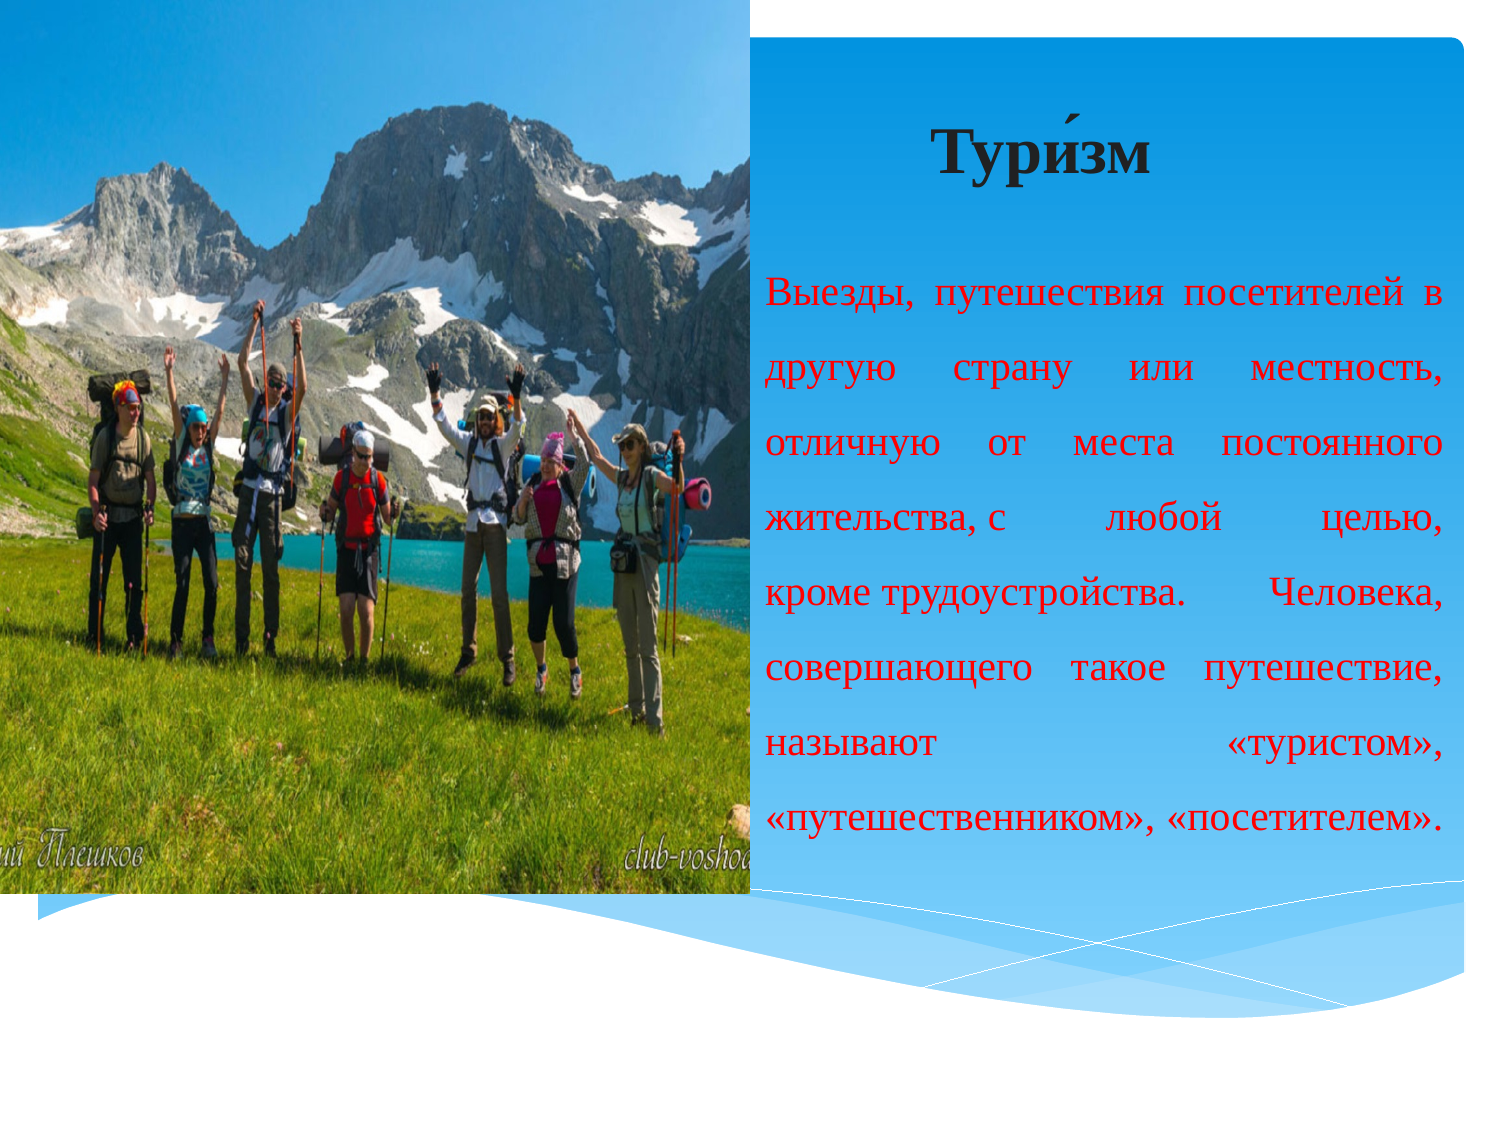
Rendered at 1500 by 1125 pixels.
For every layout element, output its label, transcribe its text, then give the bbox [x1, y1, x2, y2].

picture [0, 0, 751, 894]
title Тури́зм [915, 42, 1268, 195]
list Выезды, путешествия посетителей в другую страну или местность, отличную от места постоянного жительства, с любой целью, кроме трудоустройства. Человека, совершающего такое путешествие, называют «туристом», «путешественником», «посетителем». [750, 231, 1459, 1000]
